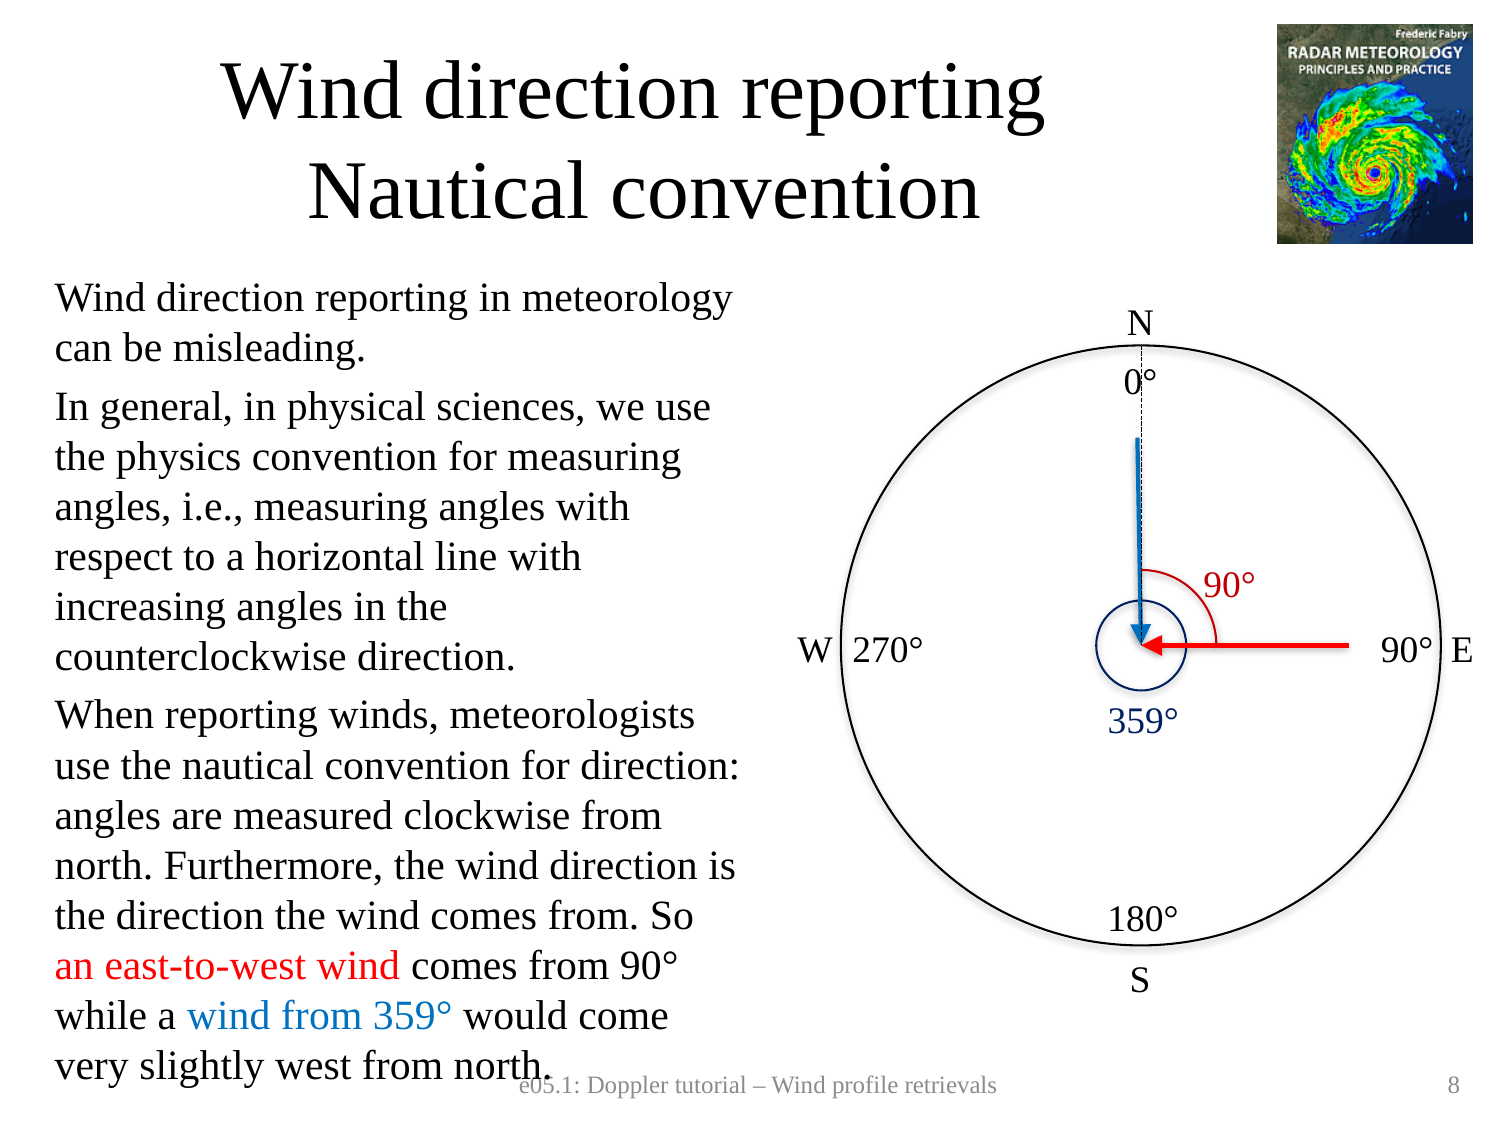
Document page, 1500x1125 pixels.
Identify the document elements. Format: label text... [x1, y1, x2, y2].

list Wind direction reporting in meteorology can be misleading. In general, in physical sciences, we use the physics convention for measuring angles, i.e., measuring angles with respect to a horizontal line with increasing angles in the counterclockwise direction. When reporting winds, meteorologists use the nautical convention for direction: angles are measured clockwise from north. Furthermore, the wind direction is the direction the wind comes from. So an east-to-west wind comes from 90° while a wind from 359° would come very slightly west from north. [39, 262, 760, 1113]
text_box W [782, 618, 837, 678]
text_box 270° [837, 618, 939, 678]
text_box E [1448, 618, 1489, 678]
text_box [1145, 567, 1219, 644]
title Wind direction reporting Nautical convention [39, 26, 1250, 244]
text_box [841, 345, 1441, 943]
text_box 90° [1188, 552, 1271, 612]
text_box 359° [1092, 688, 1194, 749]
text_box S [1114, 947, 1166, 1008]
footer e05.1: Doppler tutorial – Wind profile retrievals [169, 1053, 1348, 1113]
text_box 0° [1108, 349, 1137, 410]
text_box 90° [1365, 618, 1448, 678]
picture [1277, 24, 1473, 244]
text_box N [1112, 290, 1169, 349]
slide_number 8 [1374, 1053, 1475, 1113]
text_box 180° [1092, 886, 1194, 947]
text_box 0° [1143, 349, 1173, 410]
